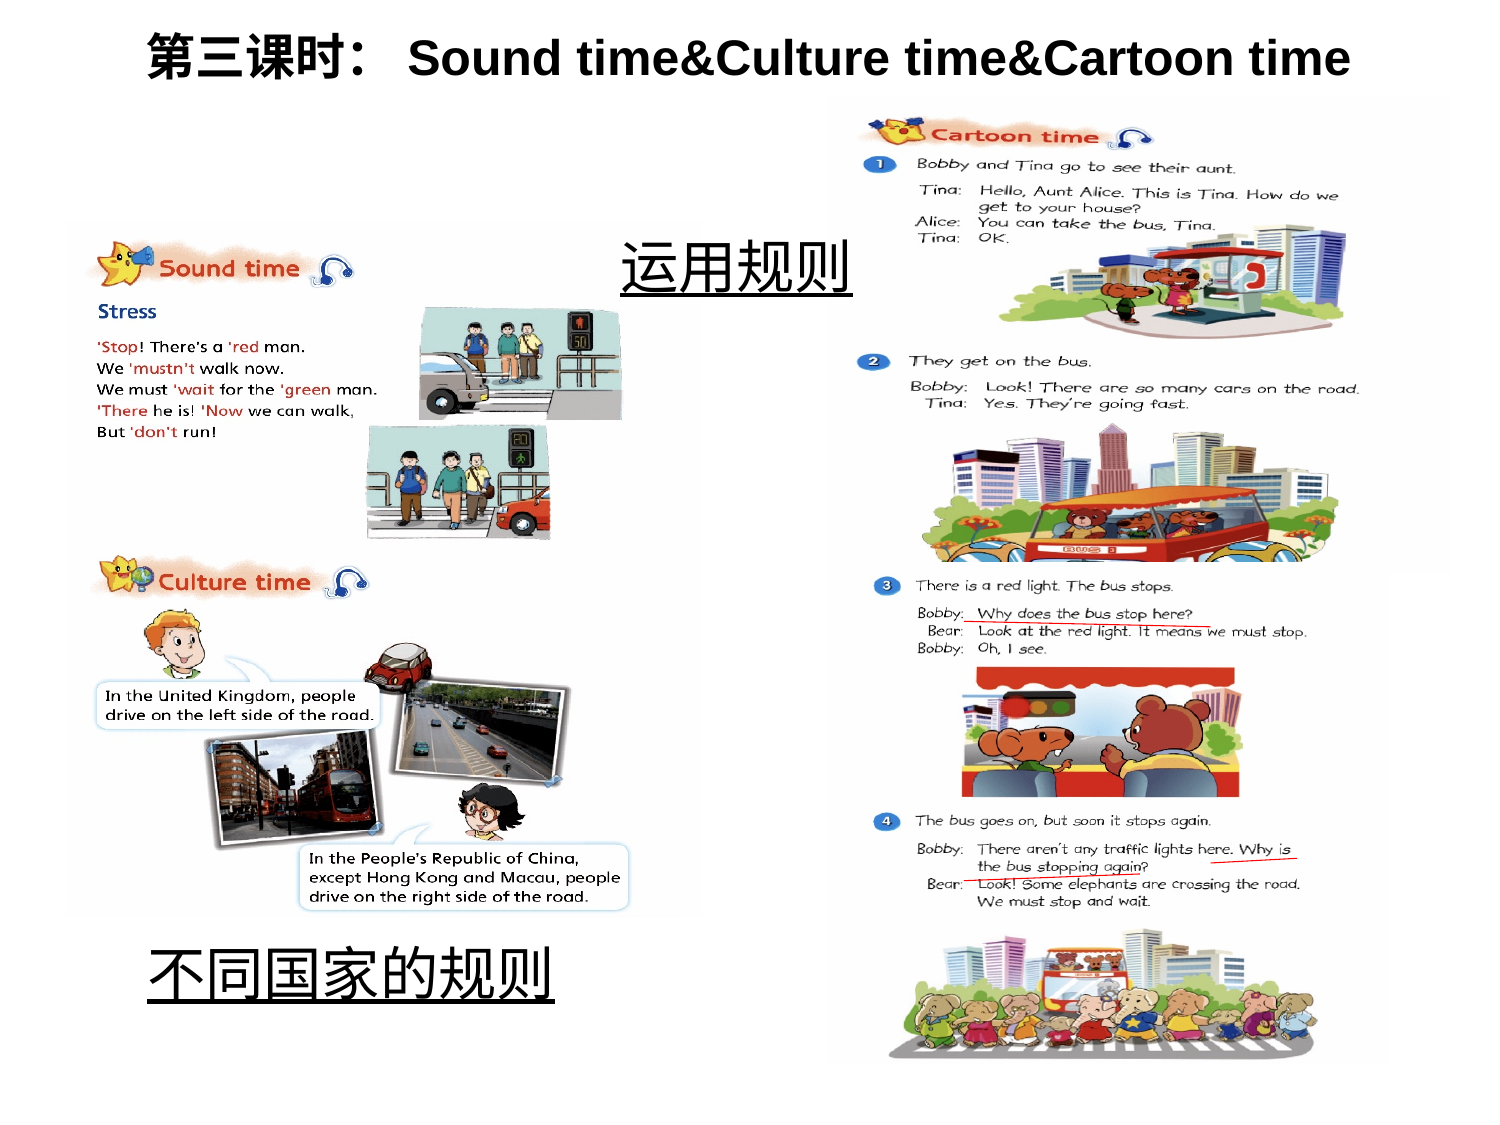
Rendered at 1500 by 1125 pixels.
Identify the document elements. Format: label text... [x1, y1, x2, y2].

title 第三课时：Sound time&Culture time&Cartoon time [19, 0, 1478, 121]
text_box 不同国家的规则 [132, 929, 585, 1014]
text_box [1210, 858, 1298, 863]
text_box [963, 873, 1140, 881]
picture [828, 97, 1450, 1065]
picture [65, 222, 703, 917]
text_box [963, 621, 1211, 627]
text_box 运用规则 [703, 222, 828, 308]
